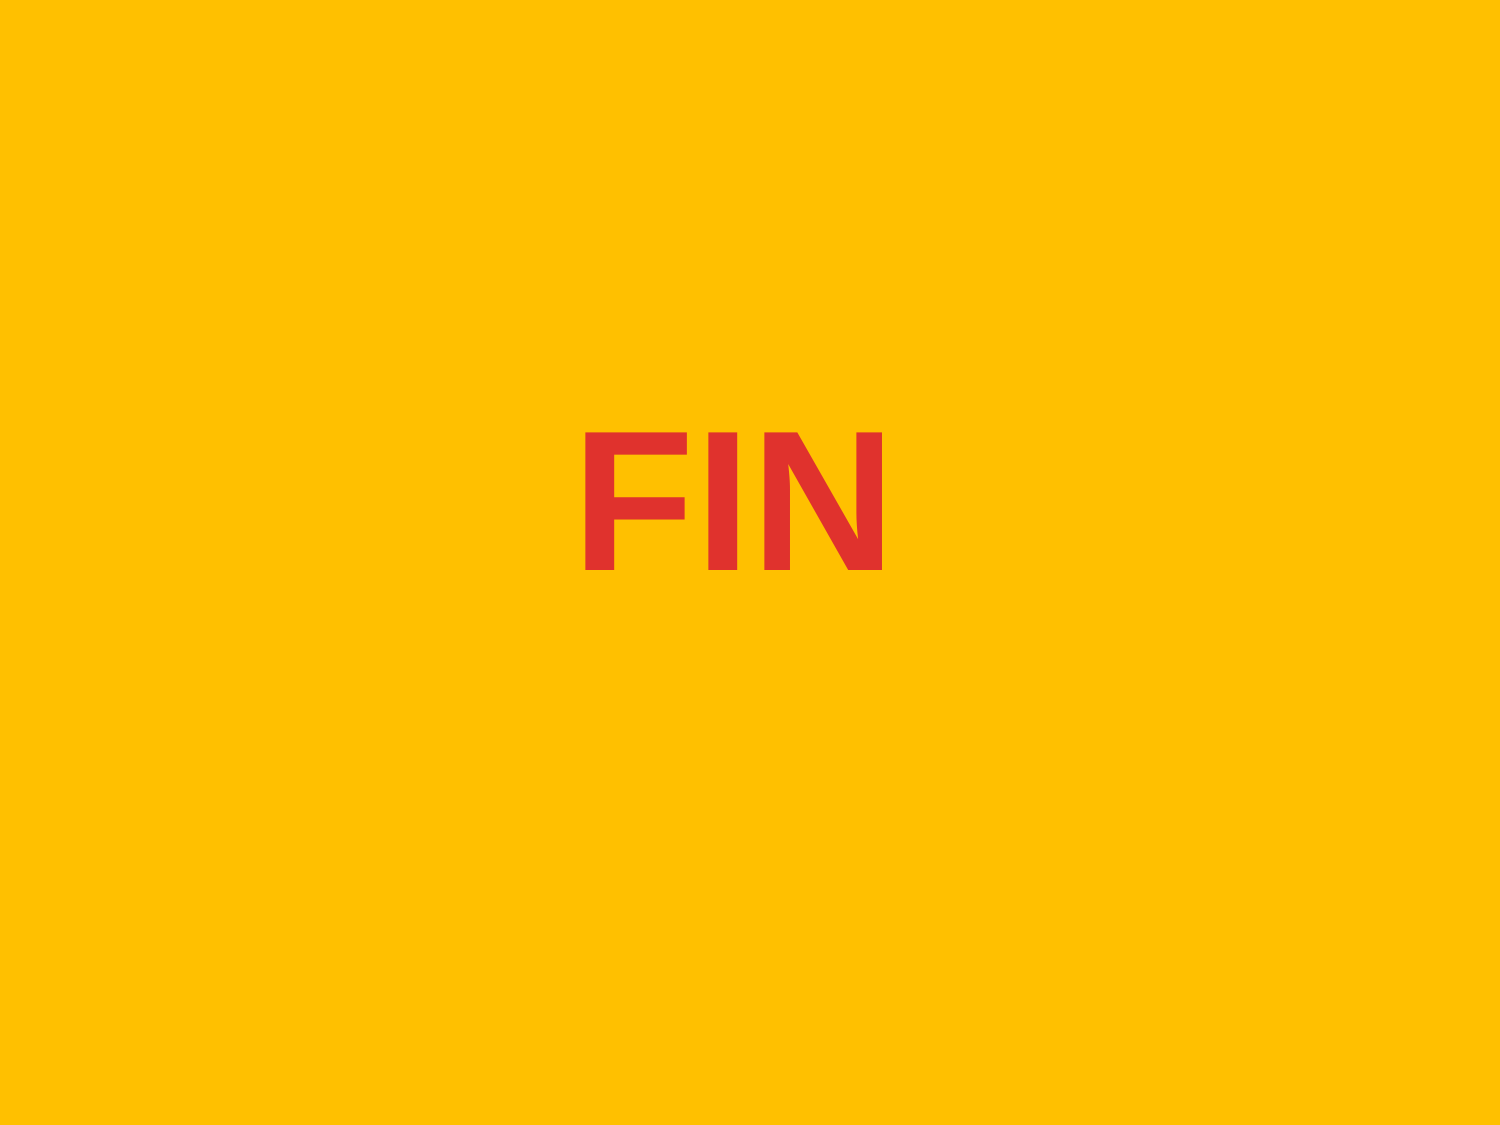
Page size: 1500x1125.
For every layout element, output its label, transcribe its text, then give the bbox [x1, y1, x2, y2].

text_box FIN [222, 363, 1247, 619]
